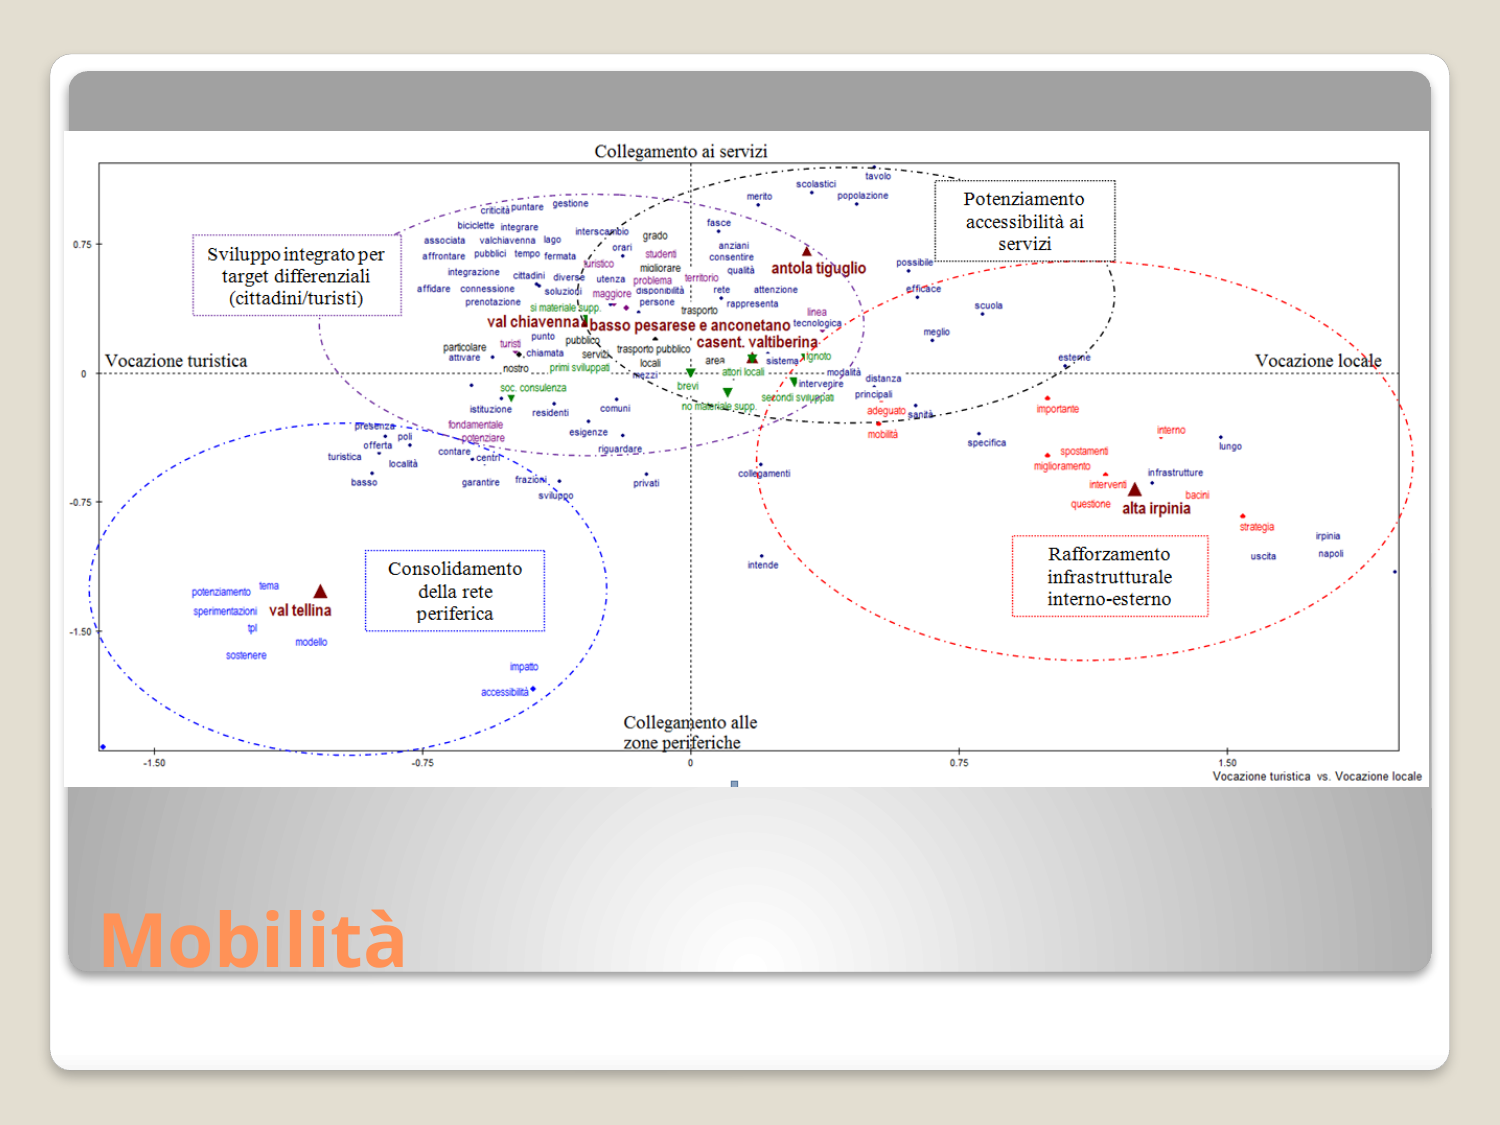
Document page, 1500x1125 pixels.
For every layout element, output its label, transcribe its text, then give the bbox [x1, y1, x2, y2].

title Mobilità [82, 817, 1425, 990]
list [64, 131, 1429, 788]
